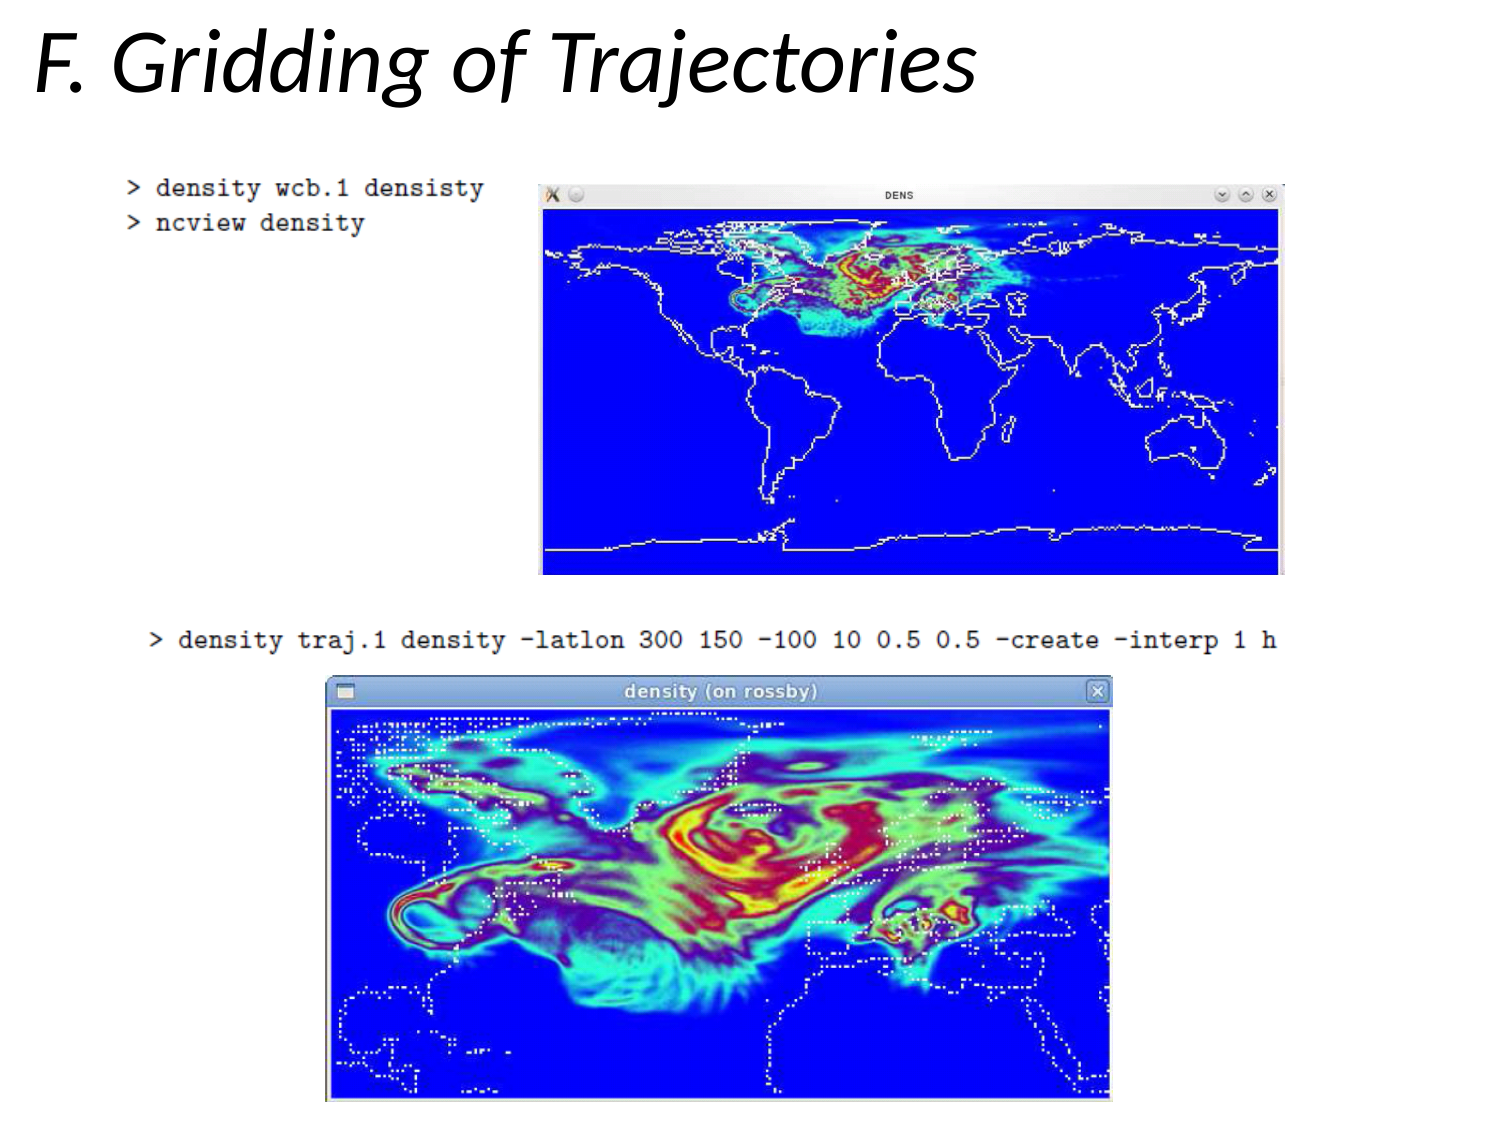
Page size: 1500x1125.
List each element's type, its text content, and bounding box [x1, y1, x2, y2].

picture [324, 674, 1113, 1102]
title F. Gridding of Trajectories [0, 0, 1025, 150]
picture [124, 612, 1329, 665]
picture [112, 163, 513, 251]
picture [537, 183, 1287, 576]
